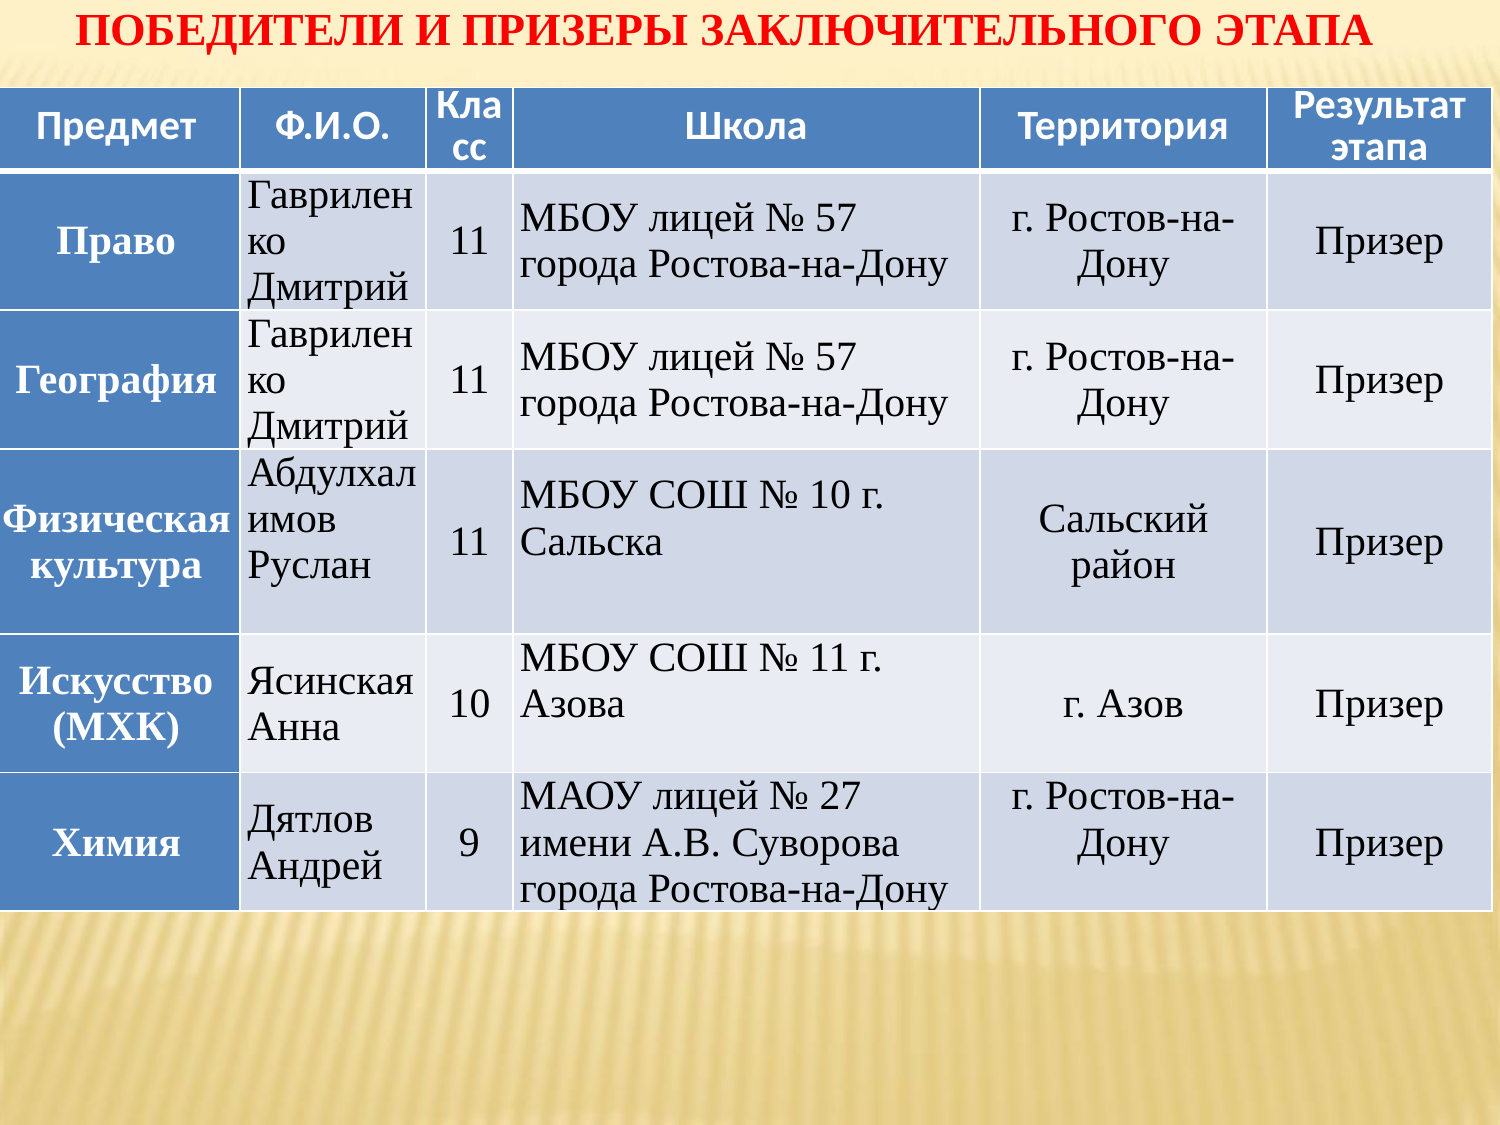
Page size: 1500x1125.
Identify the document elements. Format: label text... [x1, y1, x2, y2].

title ПОБЕДИТЕЛИ И ПРИЗЕРЫ ЗАКЛЮЧИТЕЛЬНОГО ЭТАПА [75, 0, 1429, 56]
table_cell Призер [1268, 635, 1491, 772]
table_cell Дятлов Андрей [241, 773, 425, 910]
table_cell Призер [1268, 773, 1491, 910]
table_cell Ясинская Анна [241, 635, 425, 772]
table_cell г. Азов [981, 635, 1266, 772]
table_cell Призер [1268, 450, 1491, 633]
table_cell 11 [427, 450, 512, 633]
table_cell Призер [1268, 311, 1491, 448]
table_cell МБОУ СОШ № 11 г. Азова [514, 635, 979, 772]
table_cell г. Ростов-на-Дону [981, 311, 1266, 448]
table_cell Право [0, 174, 239, 309]
table_cell Абдулхалимов Руслан [241, 450, 425, 633]
table_header Результат этапа [1268, 88, 1491, 168]
table_cell 10 [427, 635, 512, 772]
picture [0, 0, 1500, 1125]
table_cell г. Ростов-на-Дону [981, 174, 1266, 309]
table_header Класс [427, 88, 512, 168]
table_header Предмет [0, 88, 239, 168]
table_cell Призер [1268, 174, 1491, 309]
table_cell 11 [427, 174, 512, 309]
table_cell География [0, 311, 239, 448]
table_cell Гавриленко Дмитрий [241, 174, 425, 309]
table_cell МАОУ лицей № 27 имени А.В. Суворова города Ростова-на-Дону [514, 773, 979, 910]
table_cell 9 [427, 773, 512, 910]
table_header Ф.И.О. [241, 88, 425, 168]
table_cell Химия [0, 773, 239, 910]
table_cell Сальский район [981, 450, 1266, 633]
table_header Территория [981, 88, 1266, 168]
table_cell Физическая культура [0, 450, 239, 633]
table_cell Искусство (МХК) [0, 635, 239, 772]
table_cell МБОУ лицей № 57 города Ростова-на-Дону [514, 174, 979, 309]
table_cell МБОУ СОШ № 10 г. Сальска [514, 450, 979, 633]
table_cell г. Ростов-на-Дону [981, 773, 1266, 910]
table_cell МБОУ лицей № 57 города Ростова-на-Дону [514, 311, 979, 448]
table_cell 11 [427, 311, 512, 448]
table_cell Гавриленко Дмитрий [241, 311, 425, 448]
table_header Школа [514, 88, 979, 168]
